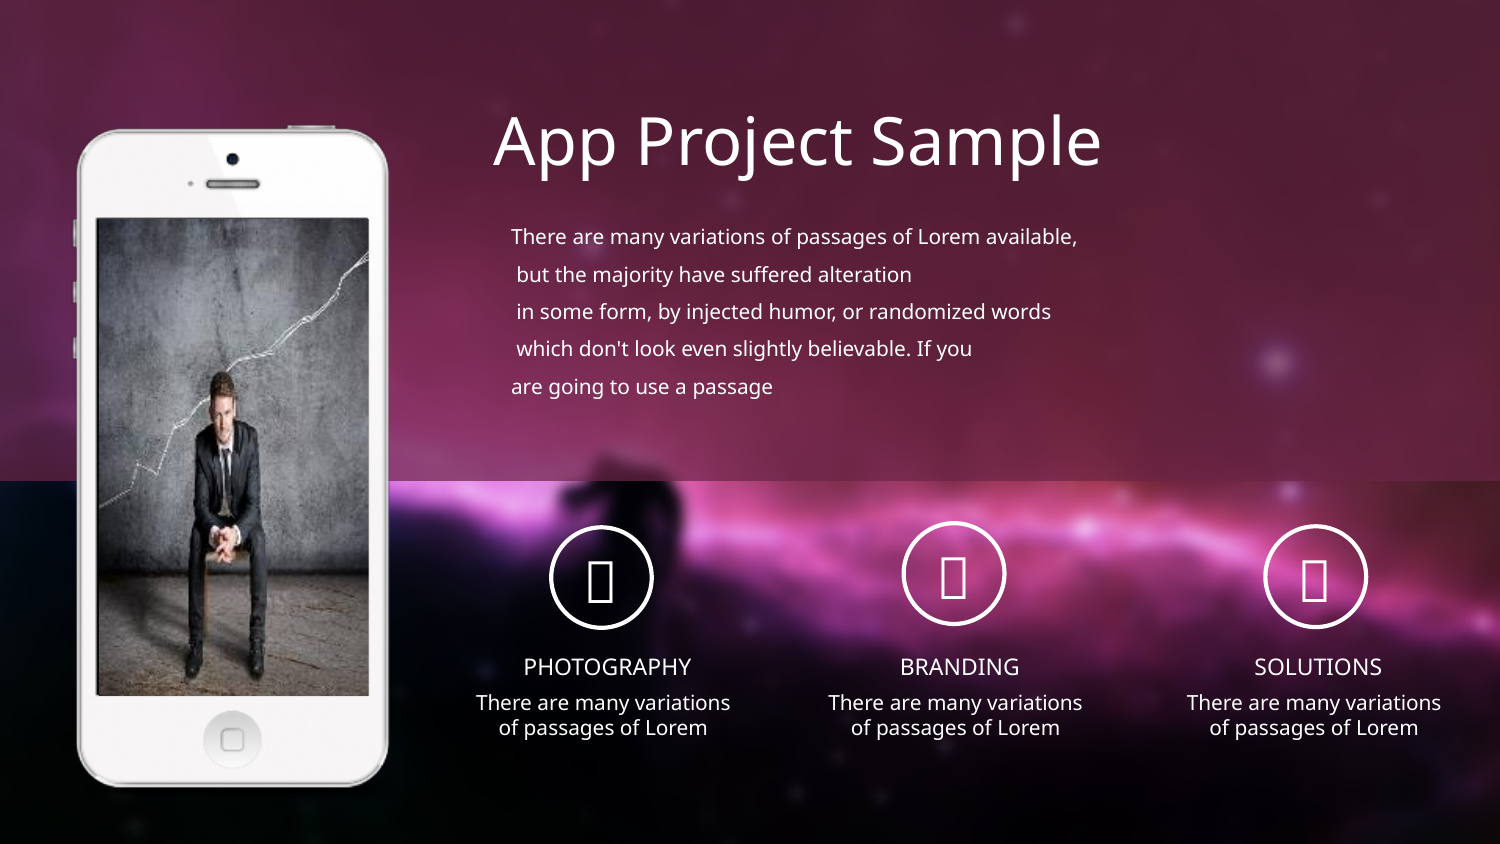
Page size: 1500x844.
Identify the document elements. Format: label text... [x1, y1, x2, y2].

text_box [903, 522, 1005, 625]
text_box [1167, 644, 1461, 748]
text_box There are many variations of passages of Lorem available, but the majority have suffered alteration in some form, by injected humor, or randomized words which don't look even slightly believable. If you are going to use a passage [496, 203, 1237, 434]
picture [476, 483, 1500, 844]
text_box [1265, 526, 1367, 628]
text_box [809, 644, 1102, 748]
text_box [550, 527, 652, 629]
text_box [0, 99, 476, 844]
text_box App Project Sample [479, 68, 1363, 210]
text_box [0, 0, 1500, 483]
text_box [480, 644, 750, 748]
